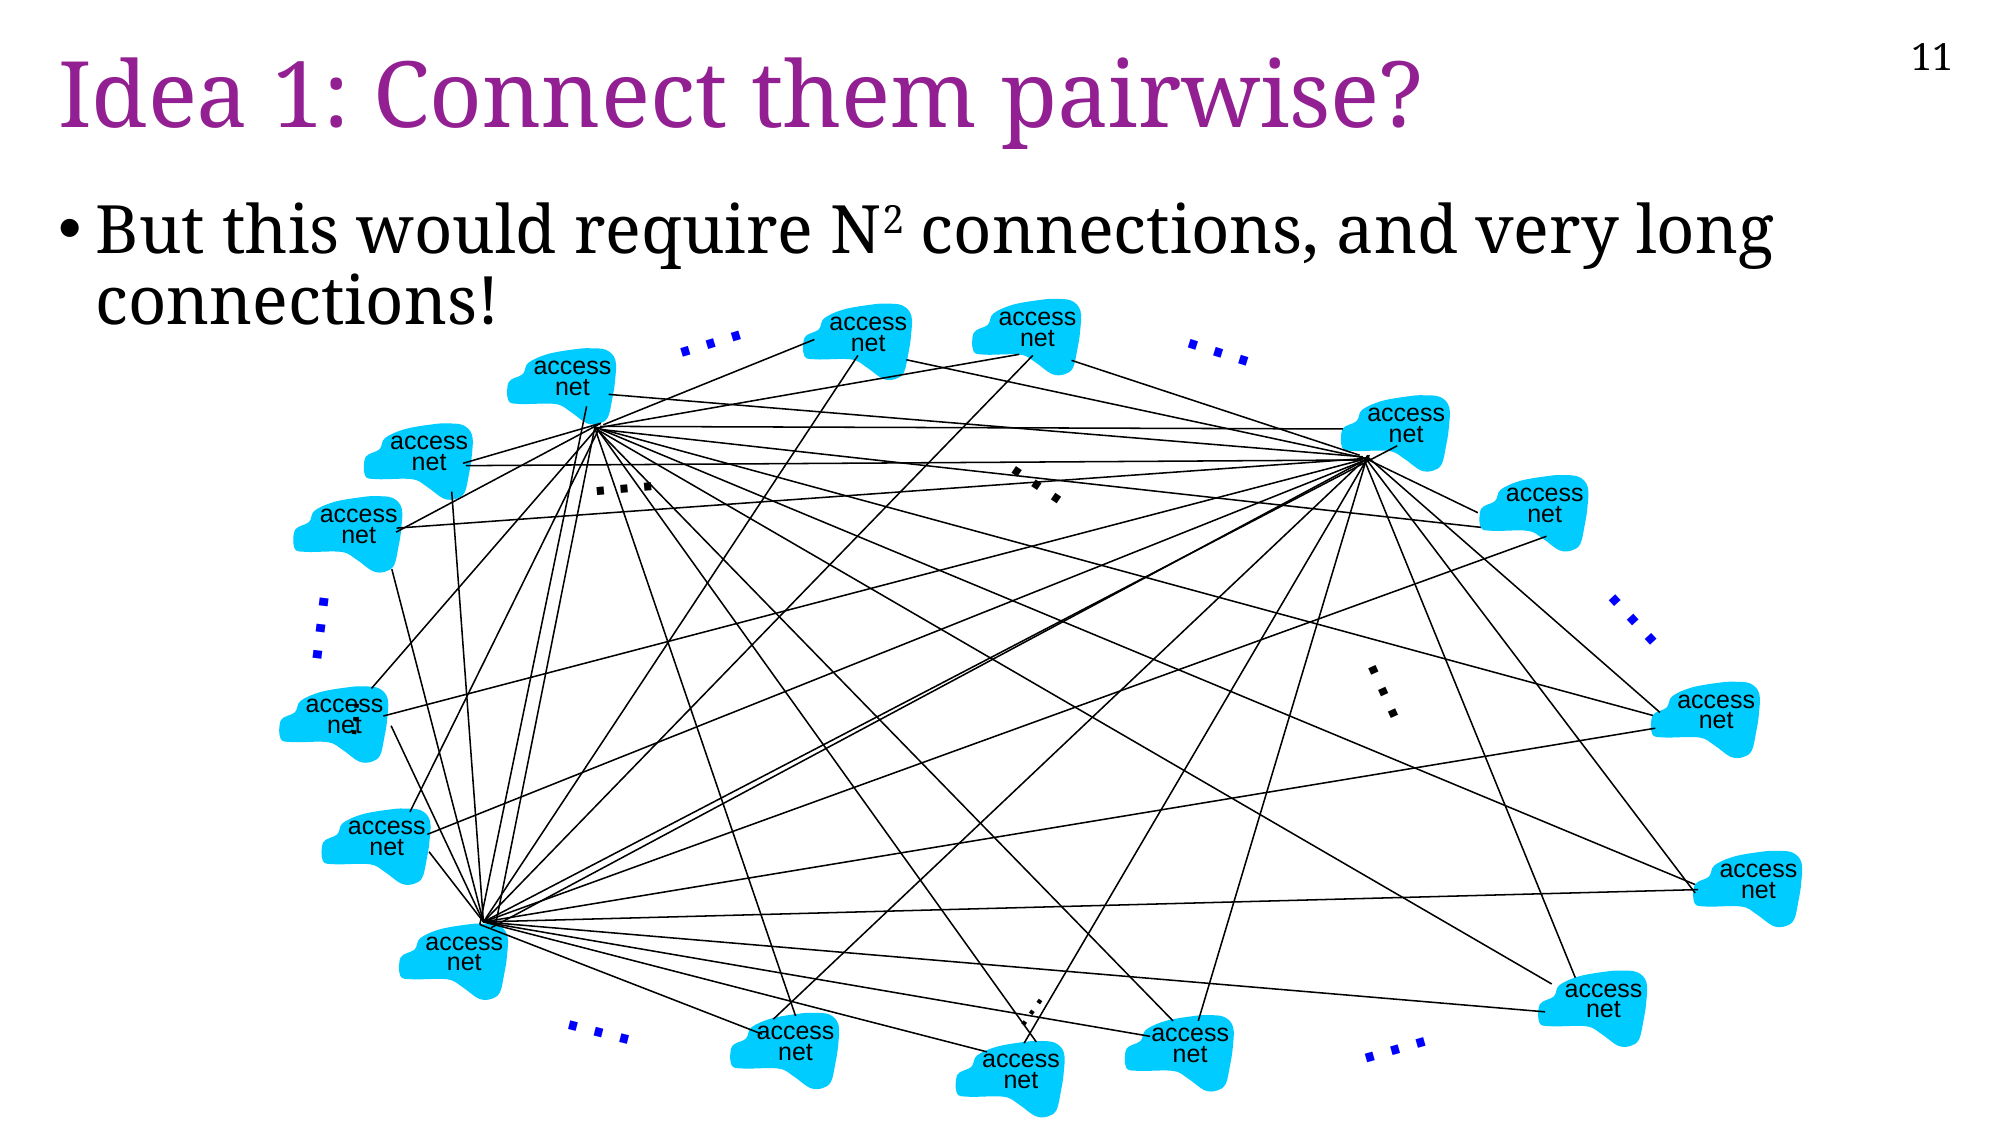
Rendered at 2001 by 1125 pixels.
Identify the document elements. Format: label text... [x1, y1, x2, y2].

list But this would require N2 connections, and very long connections! [43, 188, 1953, 292]
title Idea 1: Connect them pairwise? [43, 25, 1953, 171]
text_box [235, 258, 1820, 1125]
